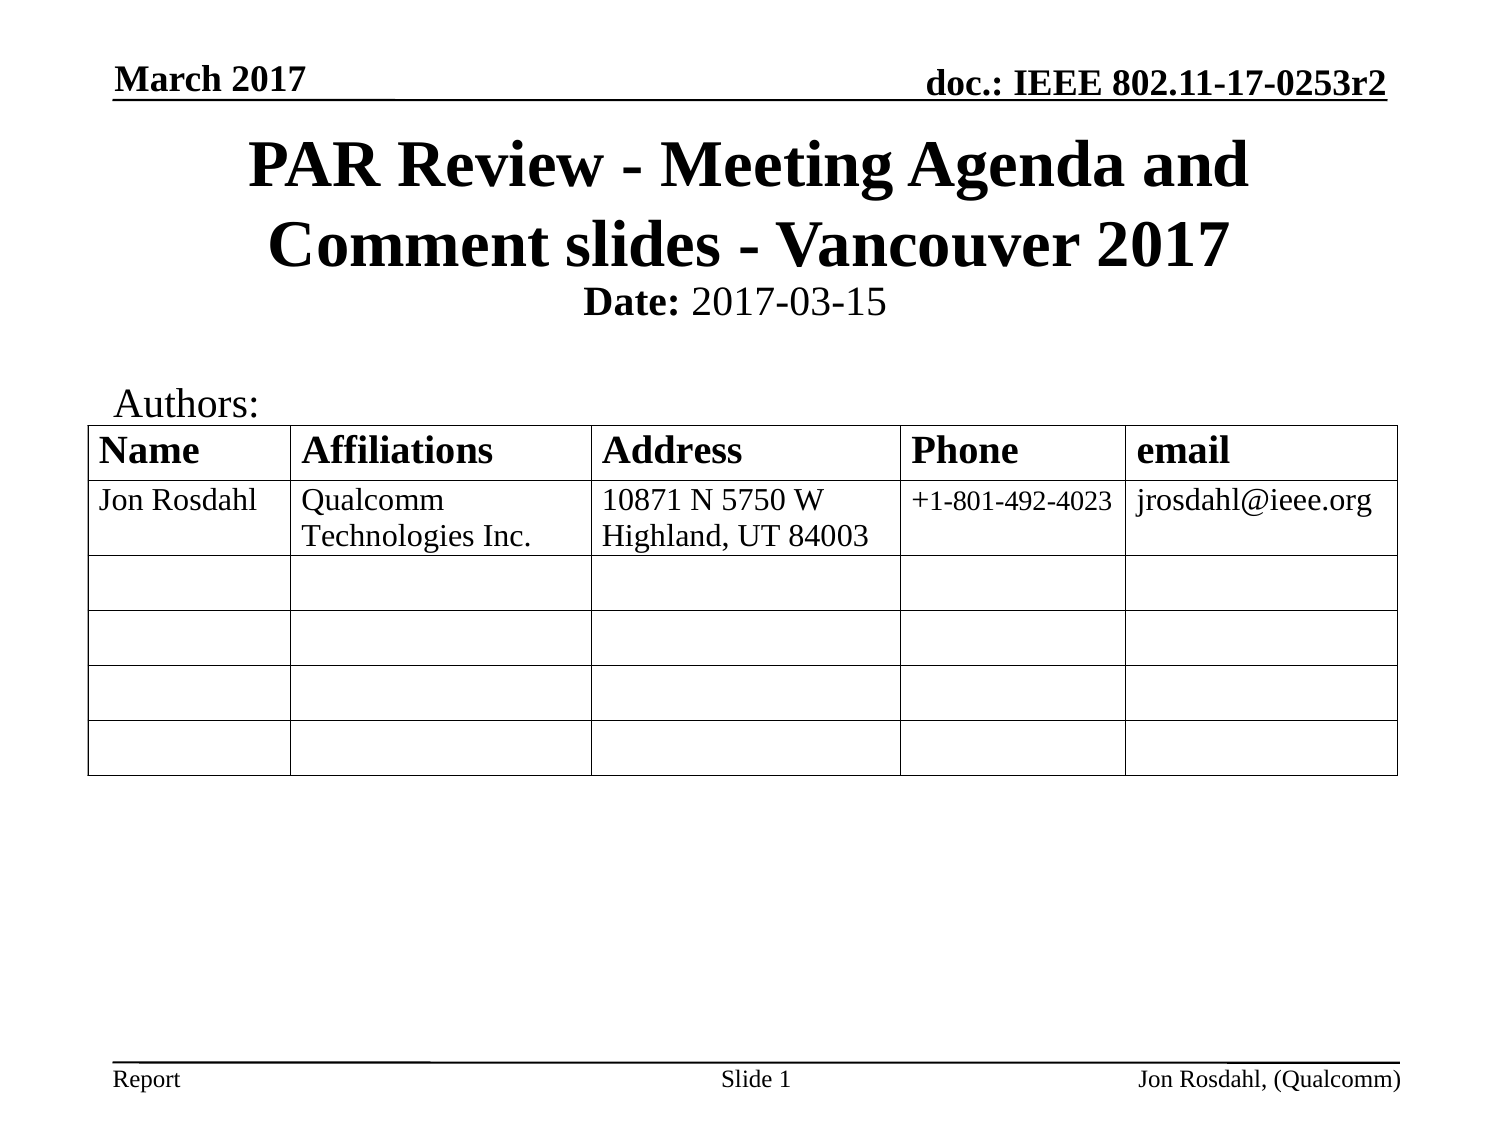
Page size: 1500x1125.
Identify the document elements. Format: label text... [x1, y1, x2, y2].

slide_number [114, 54, 493, 100]
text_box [87, 424, 1401, 823]
title PAR Review - Meeting Agenda and Comment slides - Vancouver 2017 [112, 112, 1388, 288]
list Date: 2017-03-15 [97, 265, 1374, 332]
footer Jon Rosdahl, (Qualcomm) [902, 1061, 1402, 1093]
text_box Authors: [97, 368, 336, 423]
slide_number Slide 1 [712, 1061, 800, 1123]
